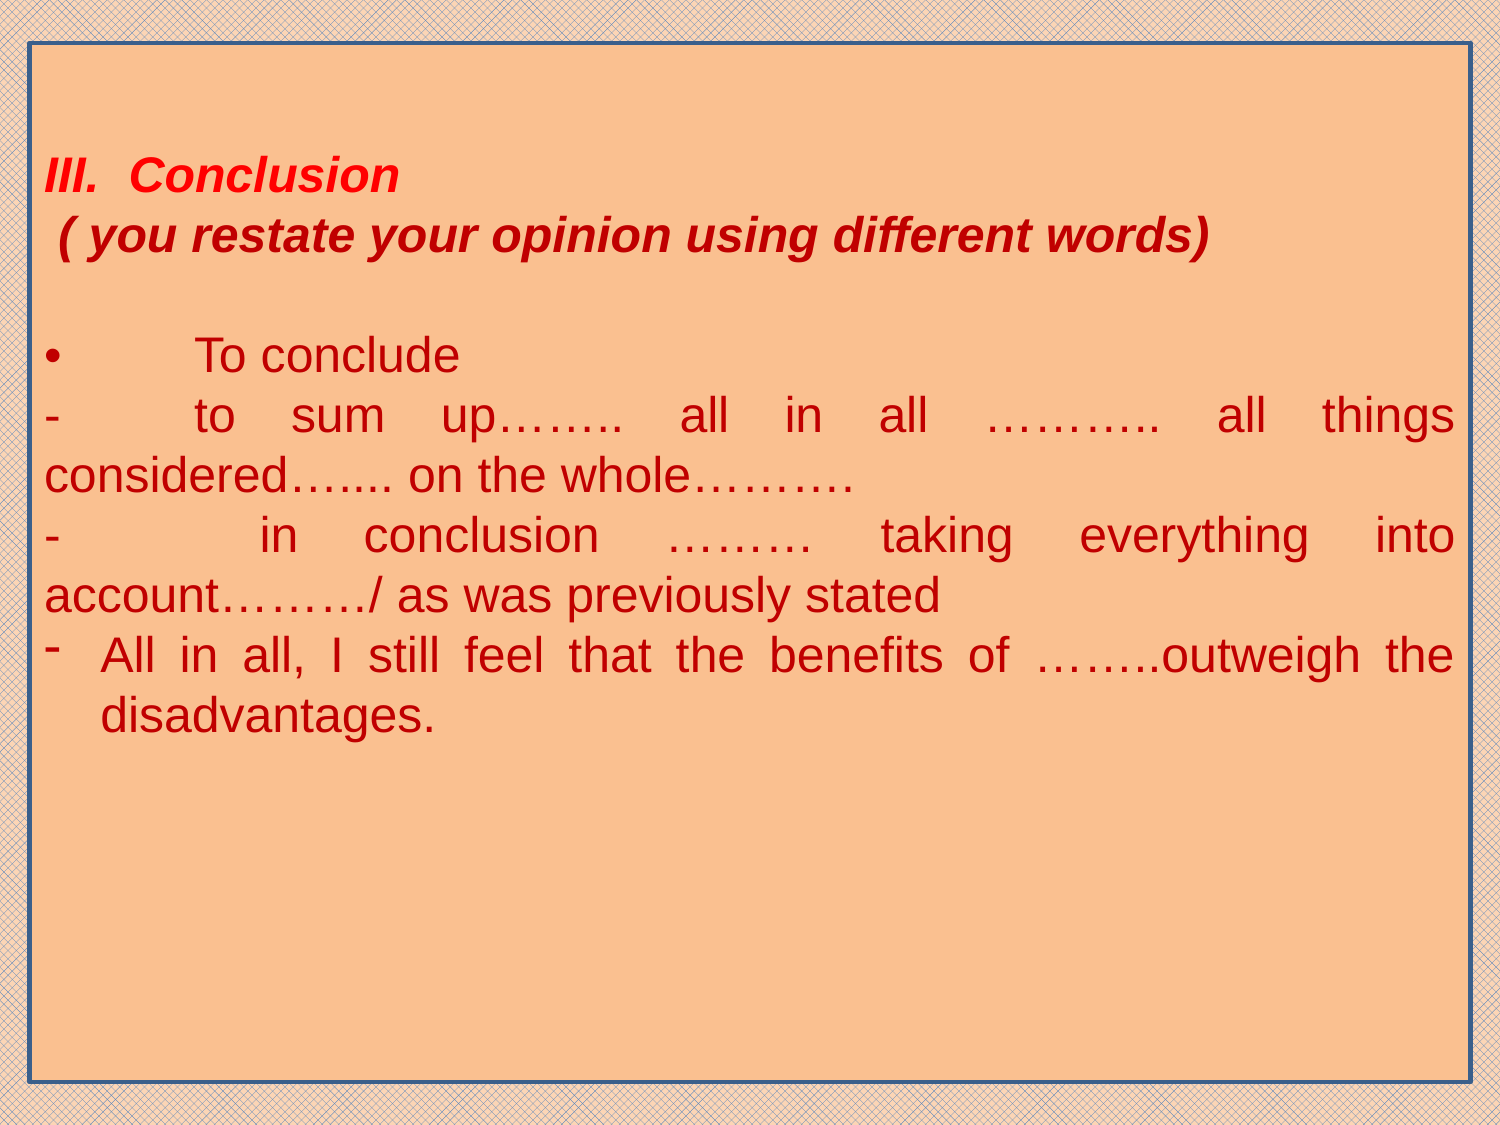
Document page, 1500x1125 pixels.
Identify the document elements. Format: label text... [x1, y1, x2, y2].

text_box Conclusion ( you restate your opinion using different words) • To conclude - to sum up…….. all in all ……….. all things considered….... on the whole………. - in conclusion ……… taking everything into account………/ as was previously stated All in all, I still feel that the benefits of ……..outweigh the disadvantages. [27, 41, 1473, 1084]
